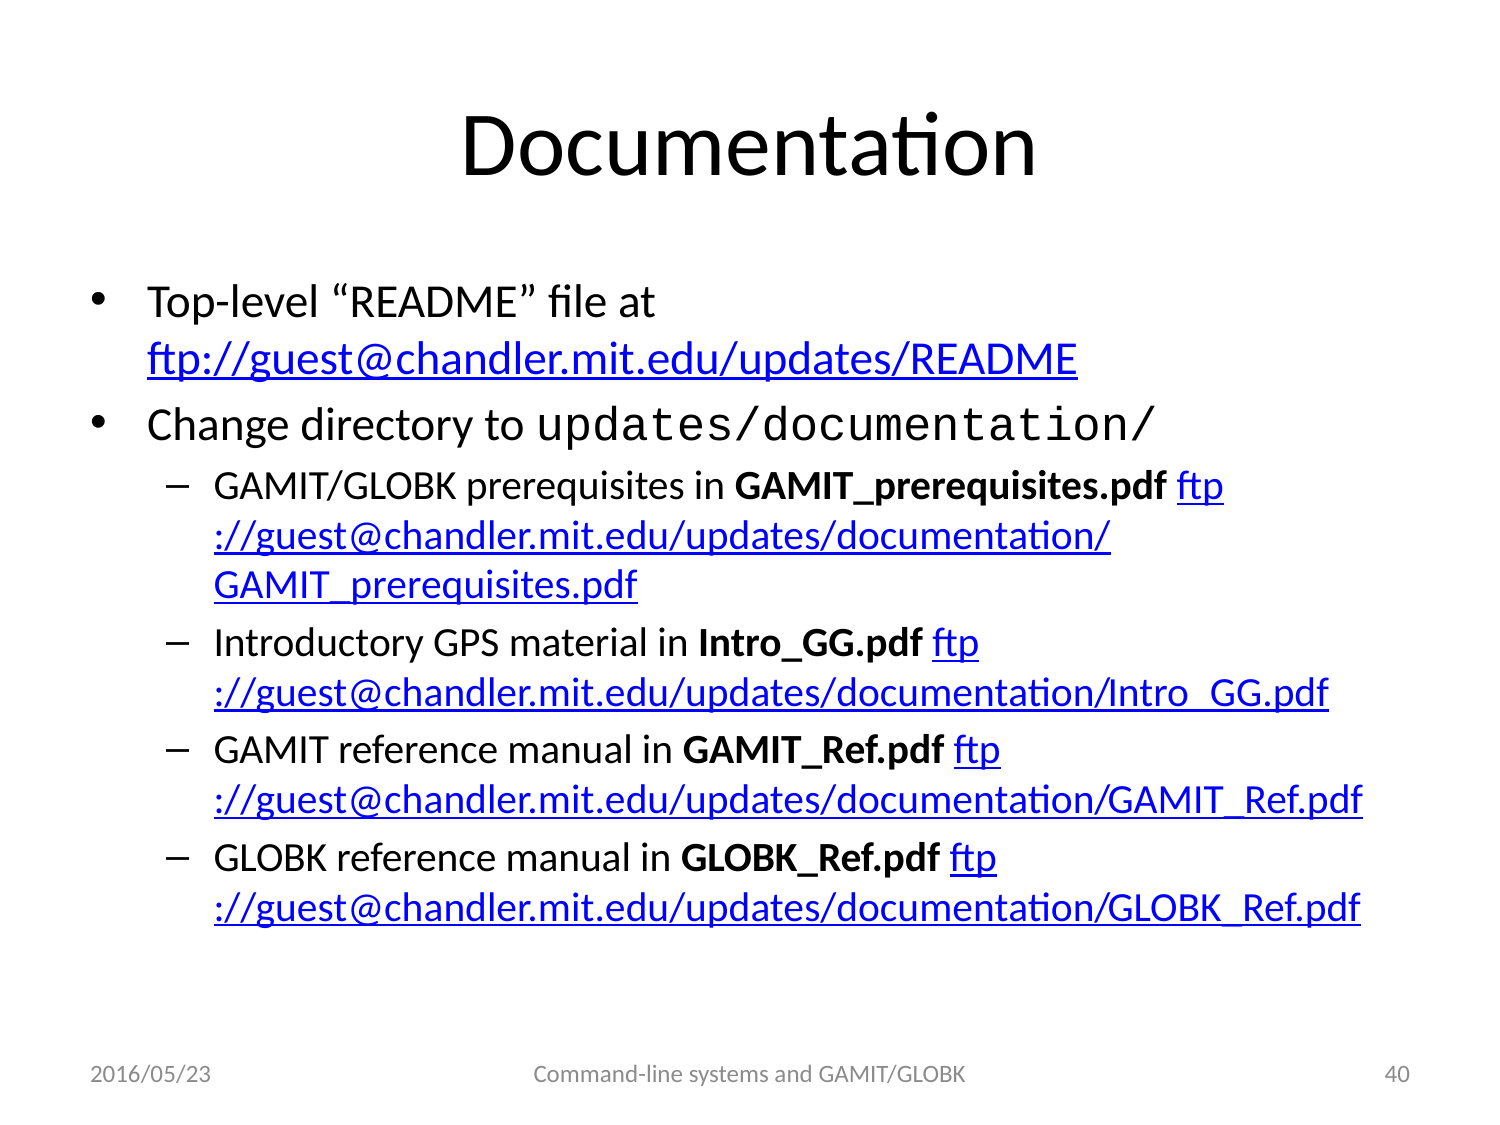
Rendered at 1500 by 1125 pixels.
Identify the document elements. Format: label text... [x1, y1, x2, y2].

slide_number 40 [1074, 1042, 1425, 1103]
list Top-level “README” file at ftp://guest@chandler.mit.edu/updates/README Change directory to updates/documentation/ GAMIT/GLOBK prerequisites in GAMIT_prerequisites.pdf ftp://guest@chandler.mit.edu/updates/documentation/GAMIT_prerequisites.pdf Introductory GPS material in Intro_GG.pdf ftp://guest@chandler.mit.edu/updates/documentation/Intro_GG.pdf GAMIT reference manual in GAMIT_Ref.pdf ftp://guest@chandler.mit.edu/updates/documentation/GAMIT_Ref.pdf GLOBK reference manual in GLOBK_Ref.pdf ftp://guest@chandler.mit.edu/updates/documentation/GLOBK_Ref.pdf [75, 262, 1425, 1005]
footer Command-line systems and GAMIT/GLOBK [512, 1042, 988, 1103]
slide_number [75, 1042, 425, 1103]
title Documentation [75, 45, 1425, 233]
